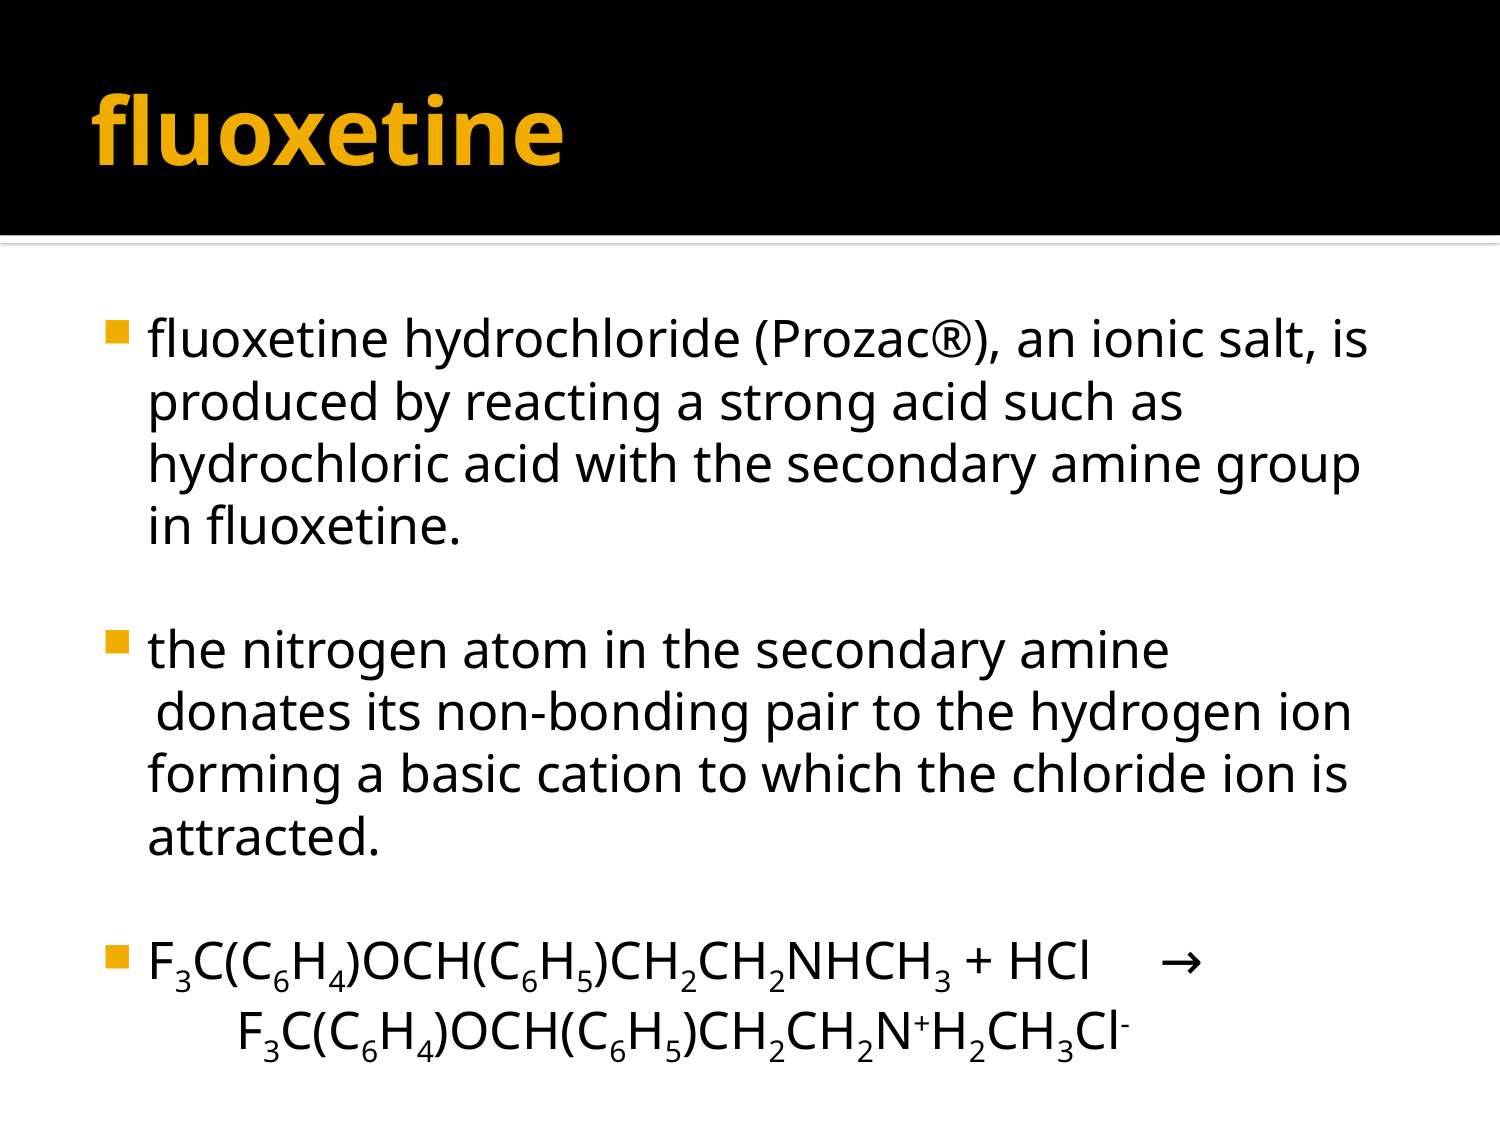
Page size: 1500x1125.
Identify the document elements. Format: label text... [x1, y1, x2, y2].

title fluoxetine [75, 25, 1425, 231]
list fluoxetine hydrochloride (Prozac®), an ionic salt, is produced by reacting a strong acid such as hydrochloric acid with the secondary amine group in fluoxetine. the nitrogen atom in the secondary amine donates its non-bonding pair to the hydrogen ion forming a basic cation to which the chloride ion is attracted. F3C(C6H4)OCH(C6H5)CH2CH2NHCH3 + HCl → F3C(C6H4)OCH(C6H5)CH2CH2N+H2CH3Cl- [75, 291, 1425, 1078]
